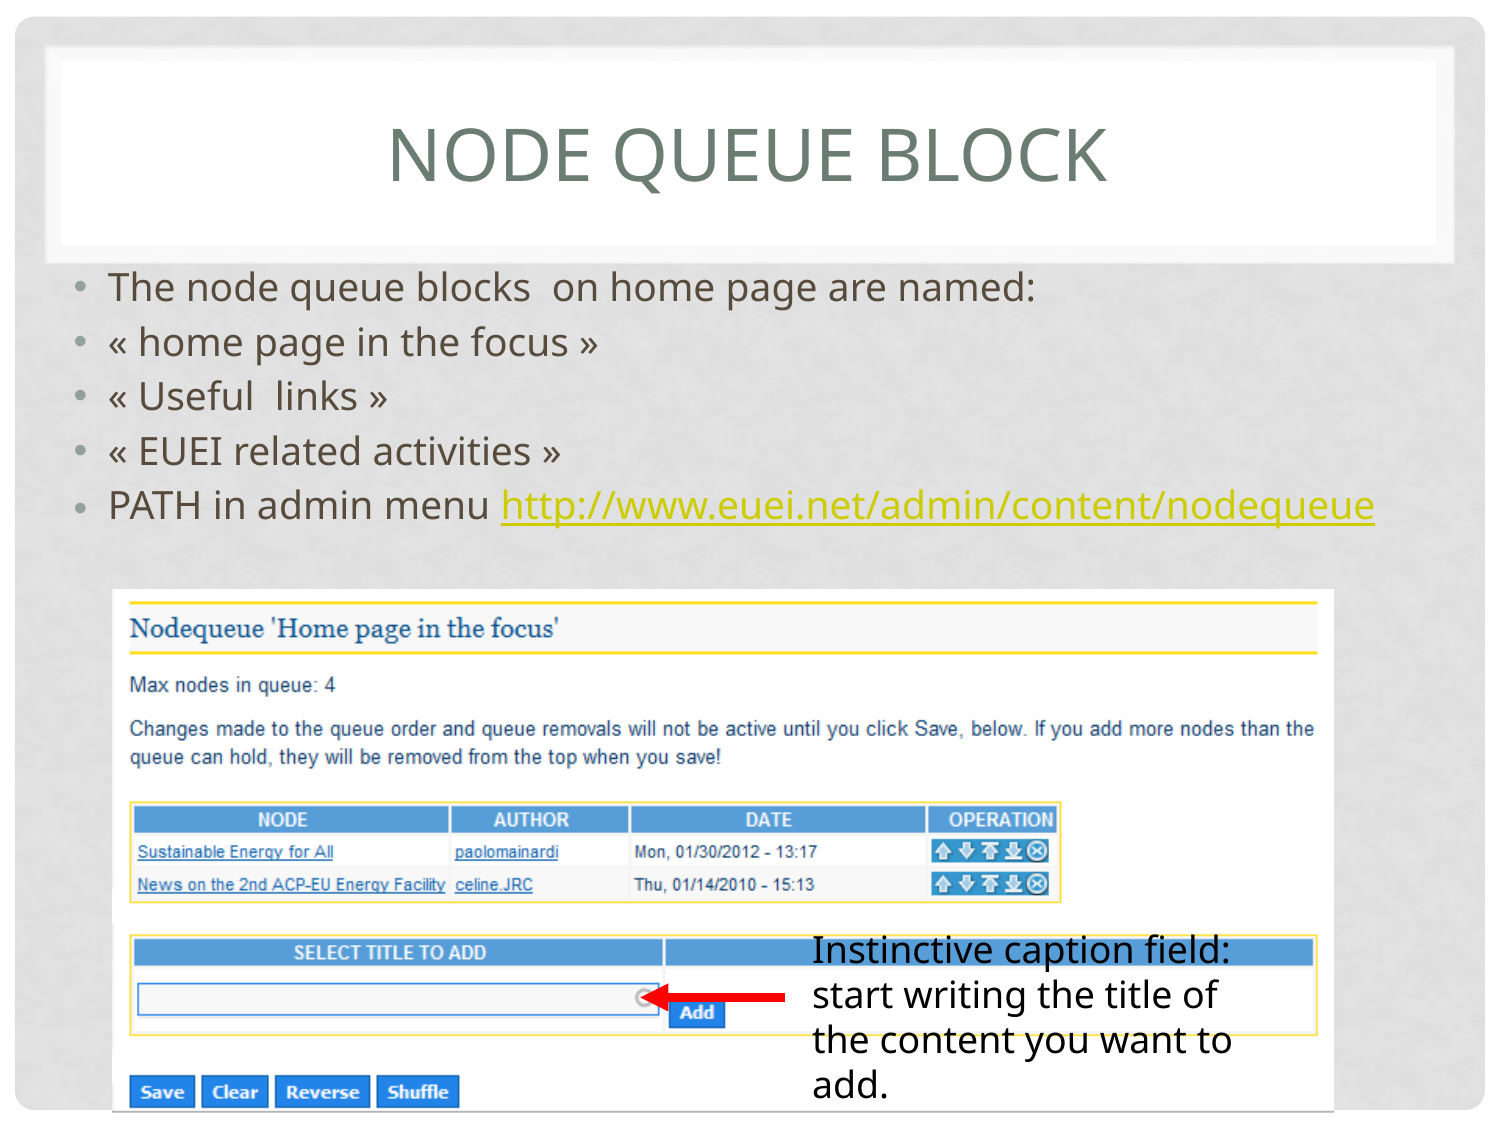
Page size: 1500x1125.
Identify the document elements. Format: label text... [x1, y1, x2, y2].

title NODe QUEUE block [69, 66, 1425, 238]
list The node queue blocks on home page are named: « home page in the focus » « Useful links » « EUEI related activities » PATH in admin menu http://www.euei.net/admin/content/nodequeue [41, 255, 1425, 575]
picture [111, 589, 1335, 1113]
